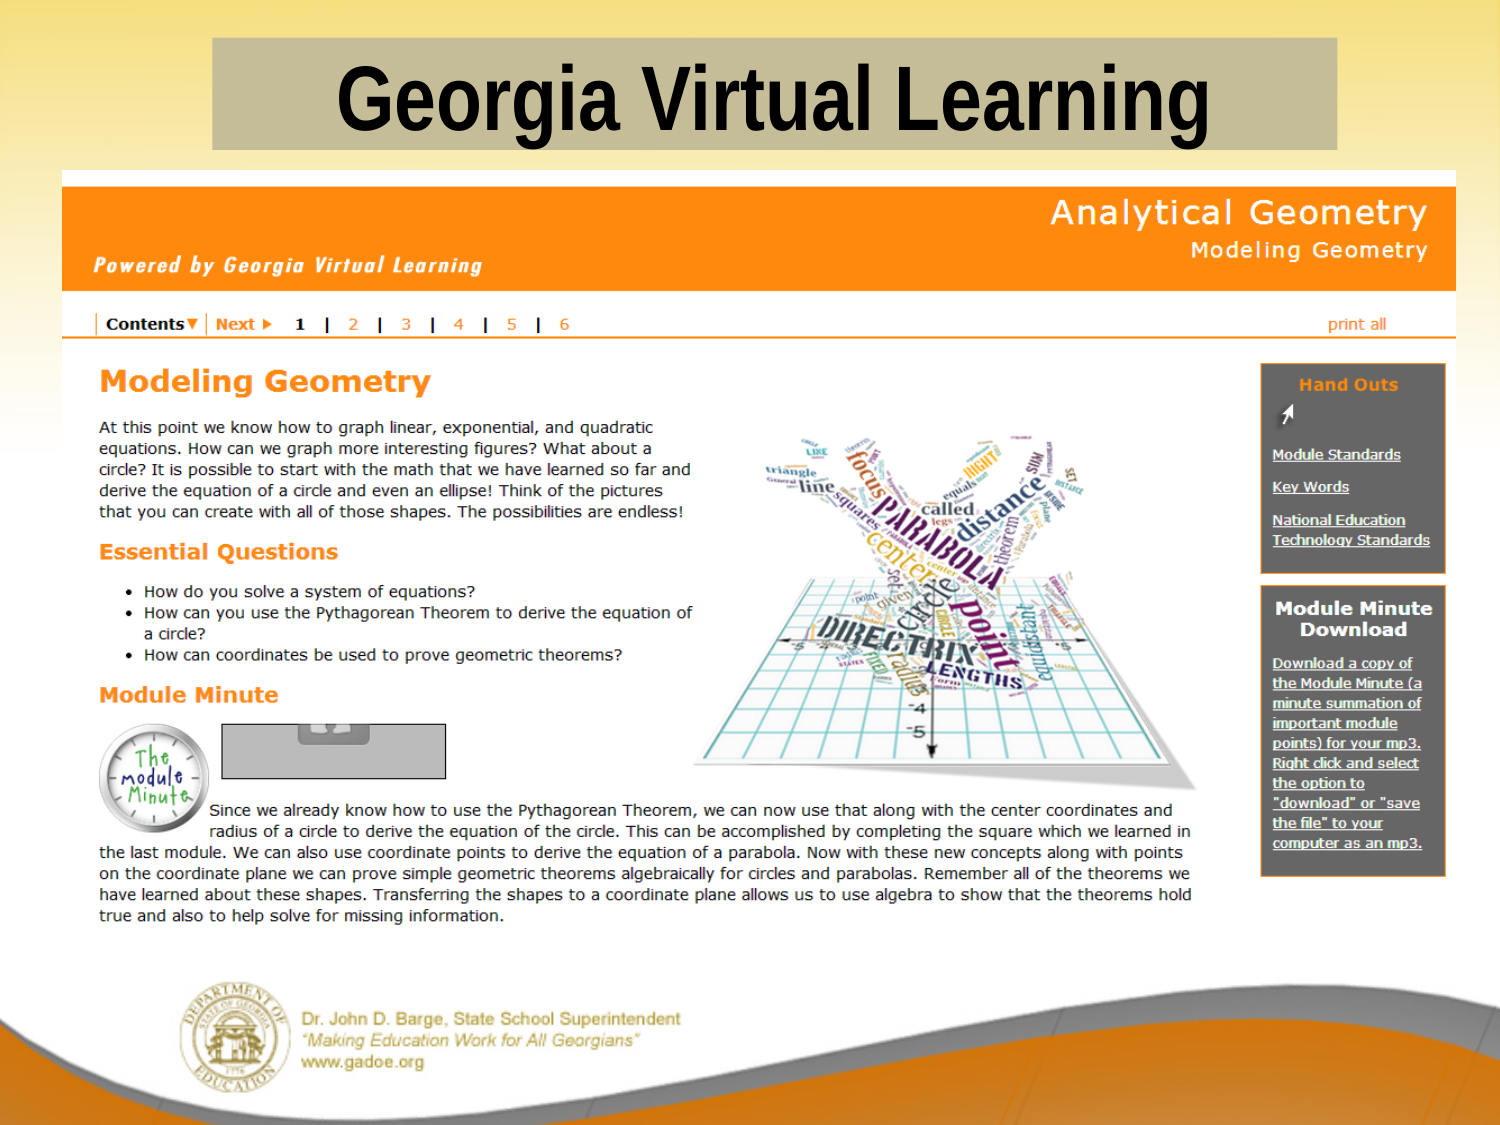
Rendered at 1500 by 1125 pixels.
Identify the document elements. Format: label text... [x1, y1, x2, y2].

picture [0, 0, 1500, 1125]
text_box Georgia Virtual Learning [212, 37, 1338, 150]
